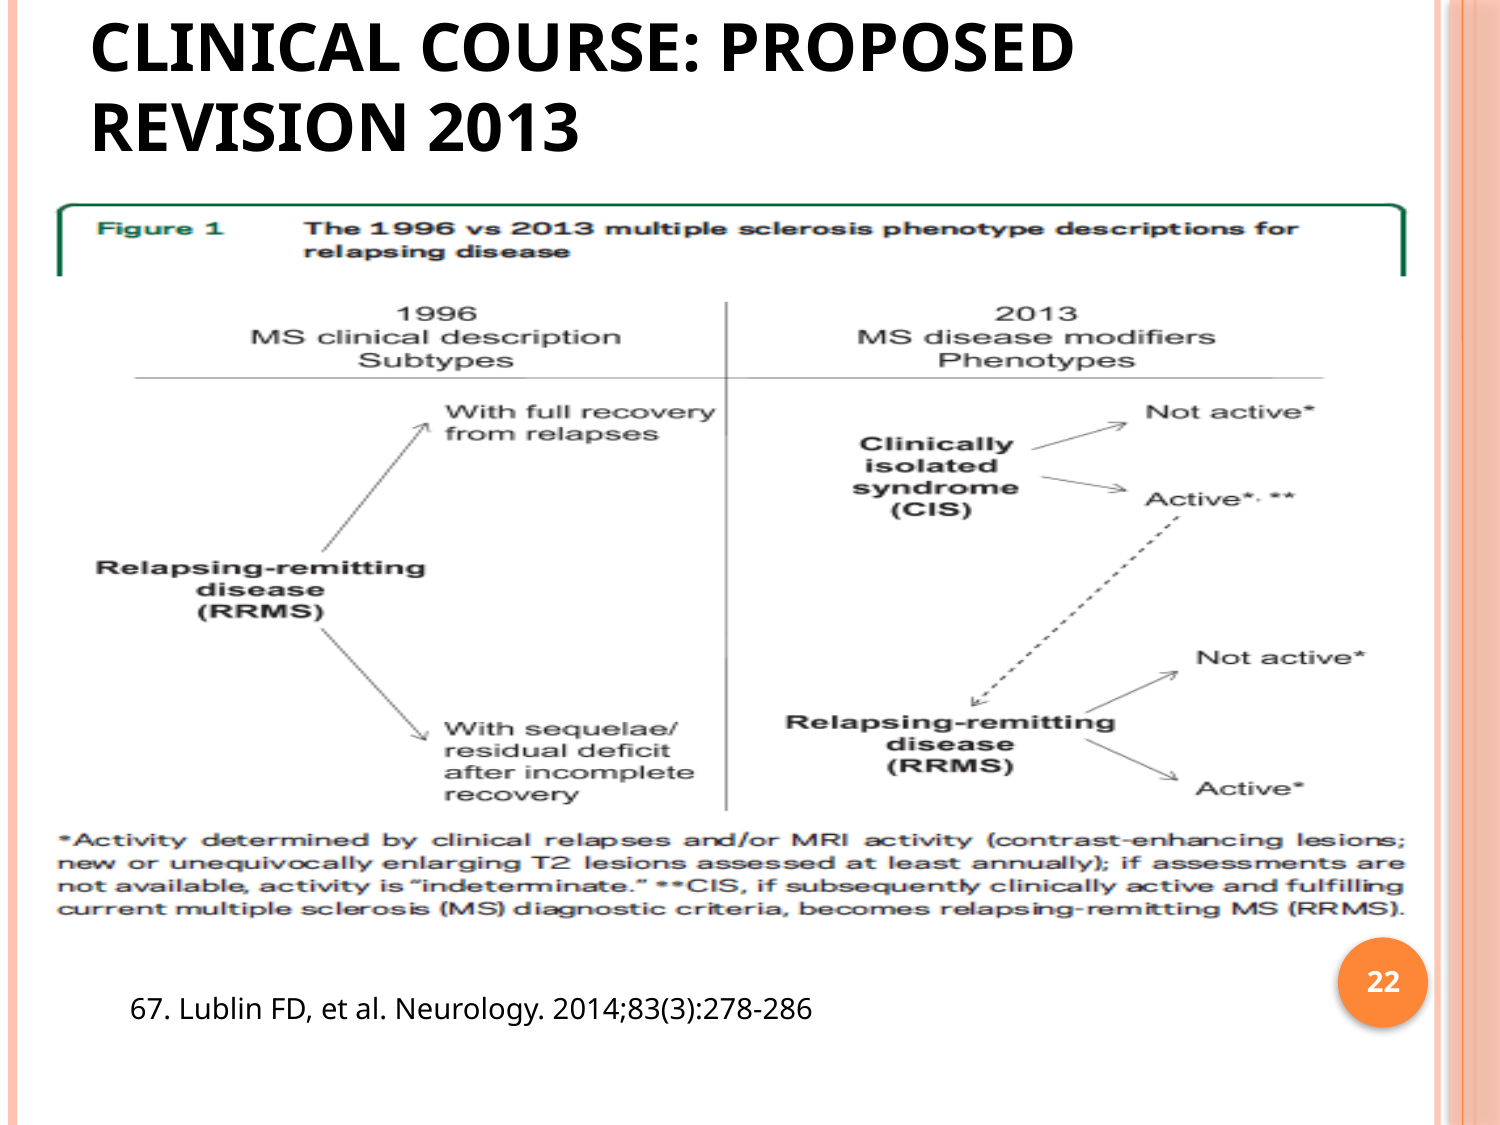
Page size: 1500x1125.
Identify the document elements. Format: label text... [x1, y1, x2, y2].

picture [49, 197, 1410, 935]
list 67. Lublin FD, et al. Neurology. 2014;83(3):278-286 [115, 982, 1300, 1043]
title Clinical course: proposed Revision 2013 [75, 8, 1416, 172]
slide_number 22 [1333, 940, 1434, 1027]
